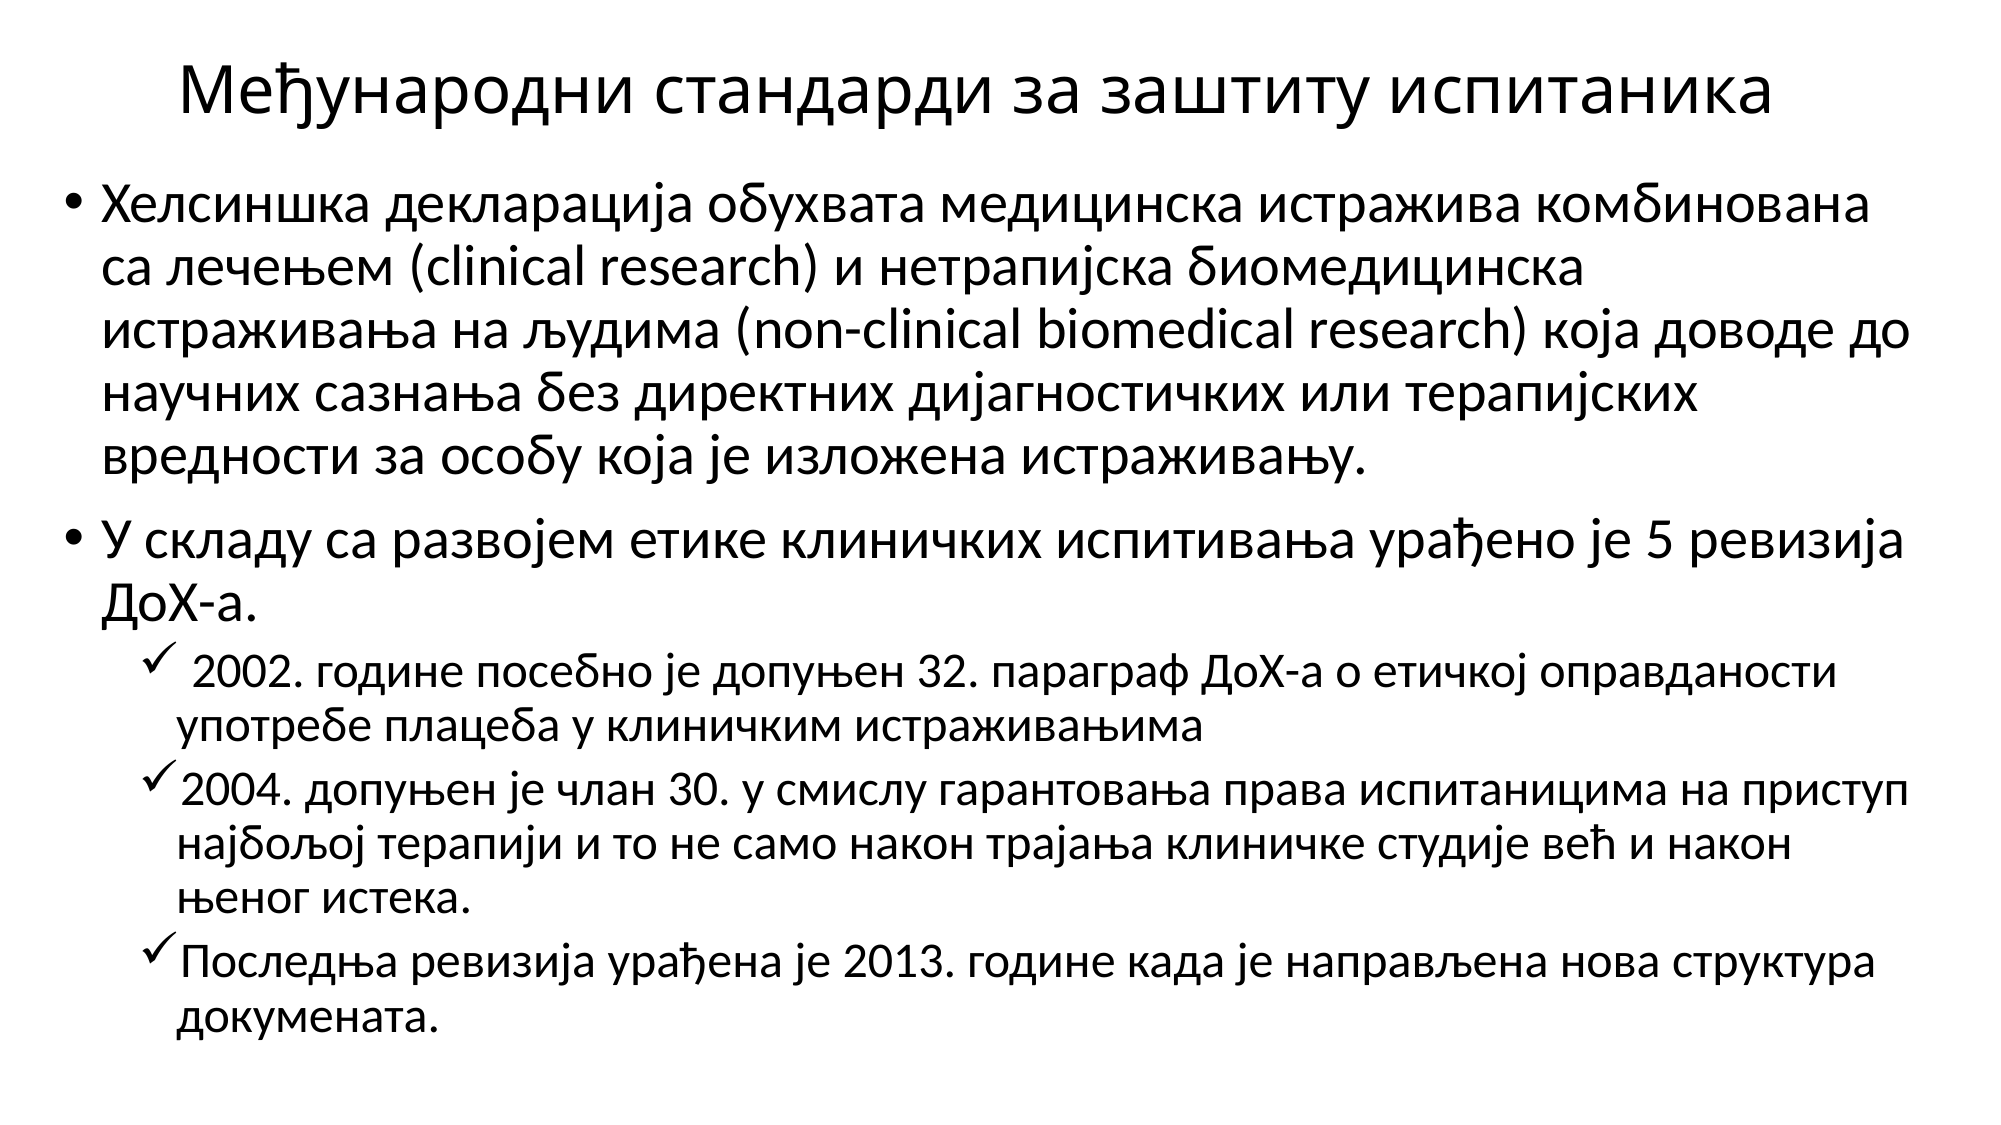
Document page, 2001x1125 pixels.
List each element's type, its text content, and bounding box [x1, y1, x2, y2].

list Хелсиншка декларација обухвата медицинска истражива комбинована са лечењем (clinical research) и нетрапијска биомедицинска истраживања на људима (non-clinical biomedical research) која доводе до научних сазнања без директних дијагностичких или терапијских вредности за особу која је изложена истраживању. У складу са развојем етике клиничких испитивања урађено је 5 ревизија ДоХ-а. 2002. године посебно је допуњен 32. параграф ДоХ-а о етичкој оправданости употребе плацеба у клиничким истраживањима 2004. допуњен је члан 30. у смислу гарантовања права испитаницима на приступ најбољој терапији и то не само након трајања клиничке студије већ и након њеног истека. Последња ревизија урађена је 2013. године када је направљена нова структура докумената. [48, 164, 1942, 1059]
title Међународни стандарди за заштиту испитаника [114, 23, 1840, 161]
